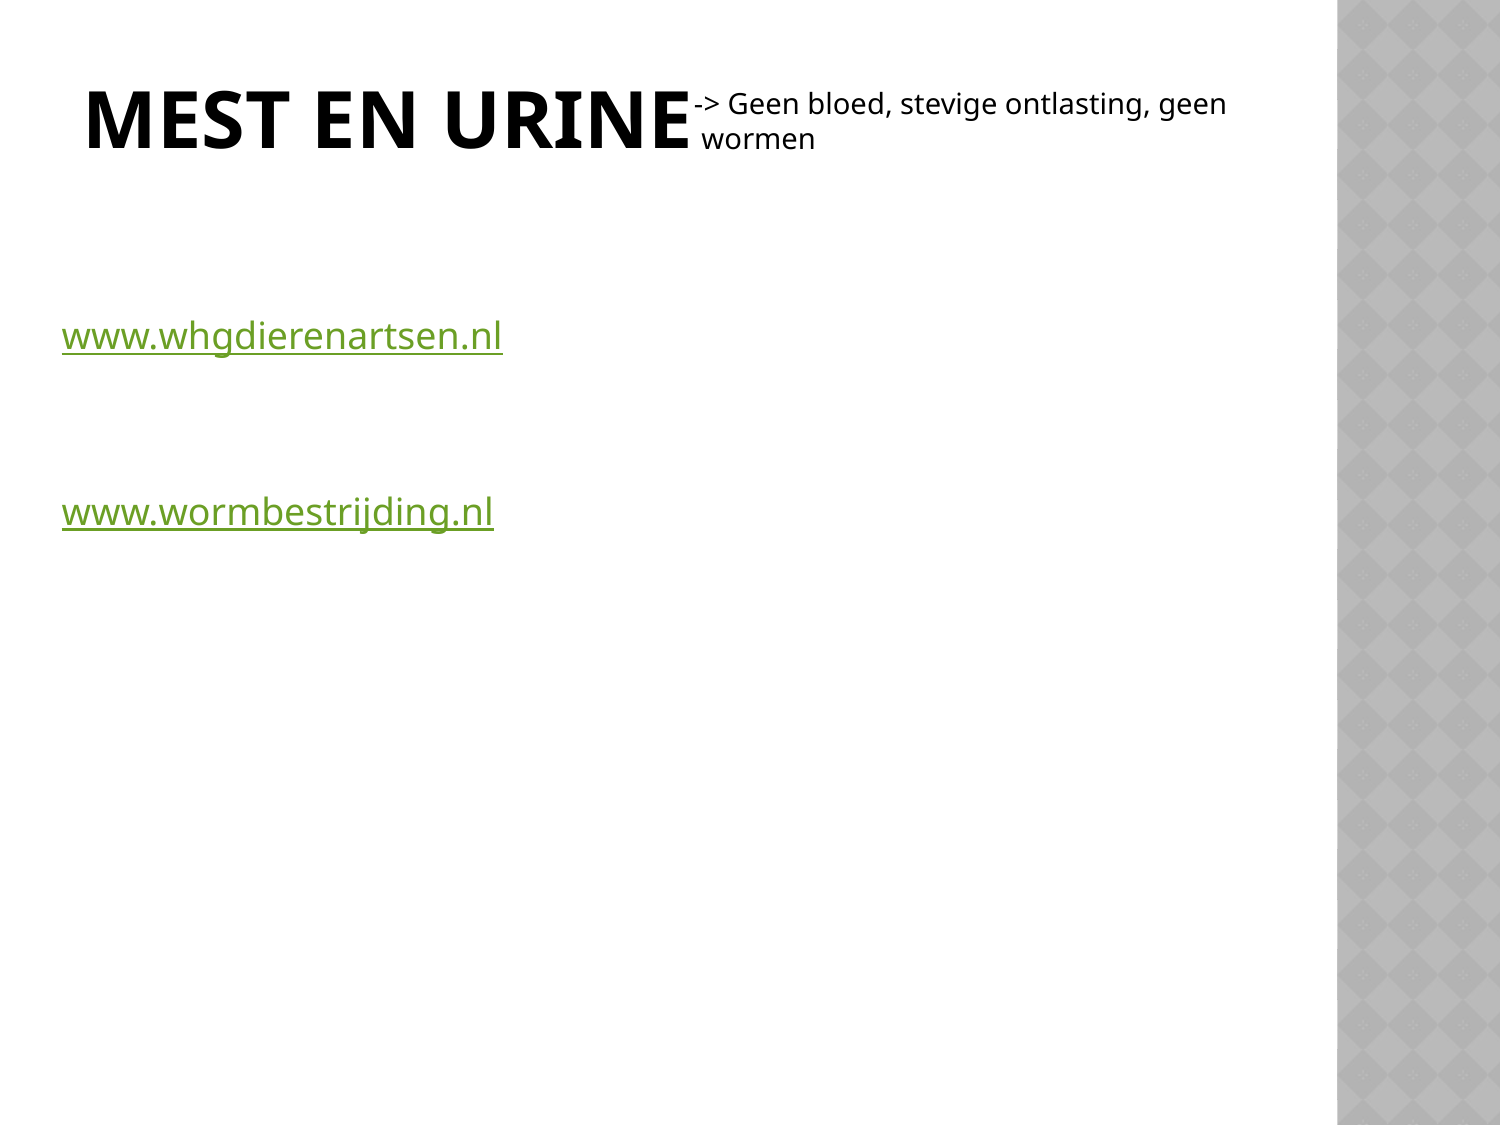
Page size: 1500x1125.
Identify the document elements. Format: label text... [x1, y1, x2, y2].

text_box www.wormbestrijding.nl [46, 480, 516, 592]
text_box www.whgdierenartsen.nl [46, 304, 528, 416]
title mest en urine [75, 52, 704, 164]
text_box -> Geen bloed, stevige ontlasting, geen wormen [679, 78, 1306, 163]
